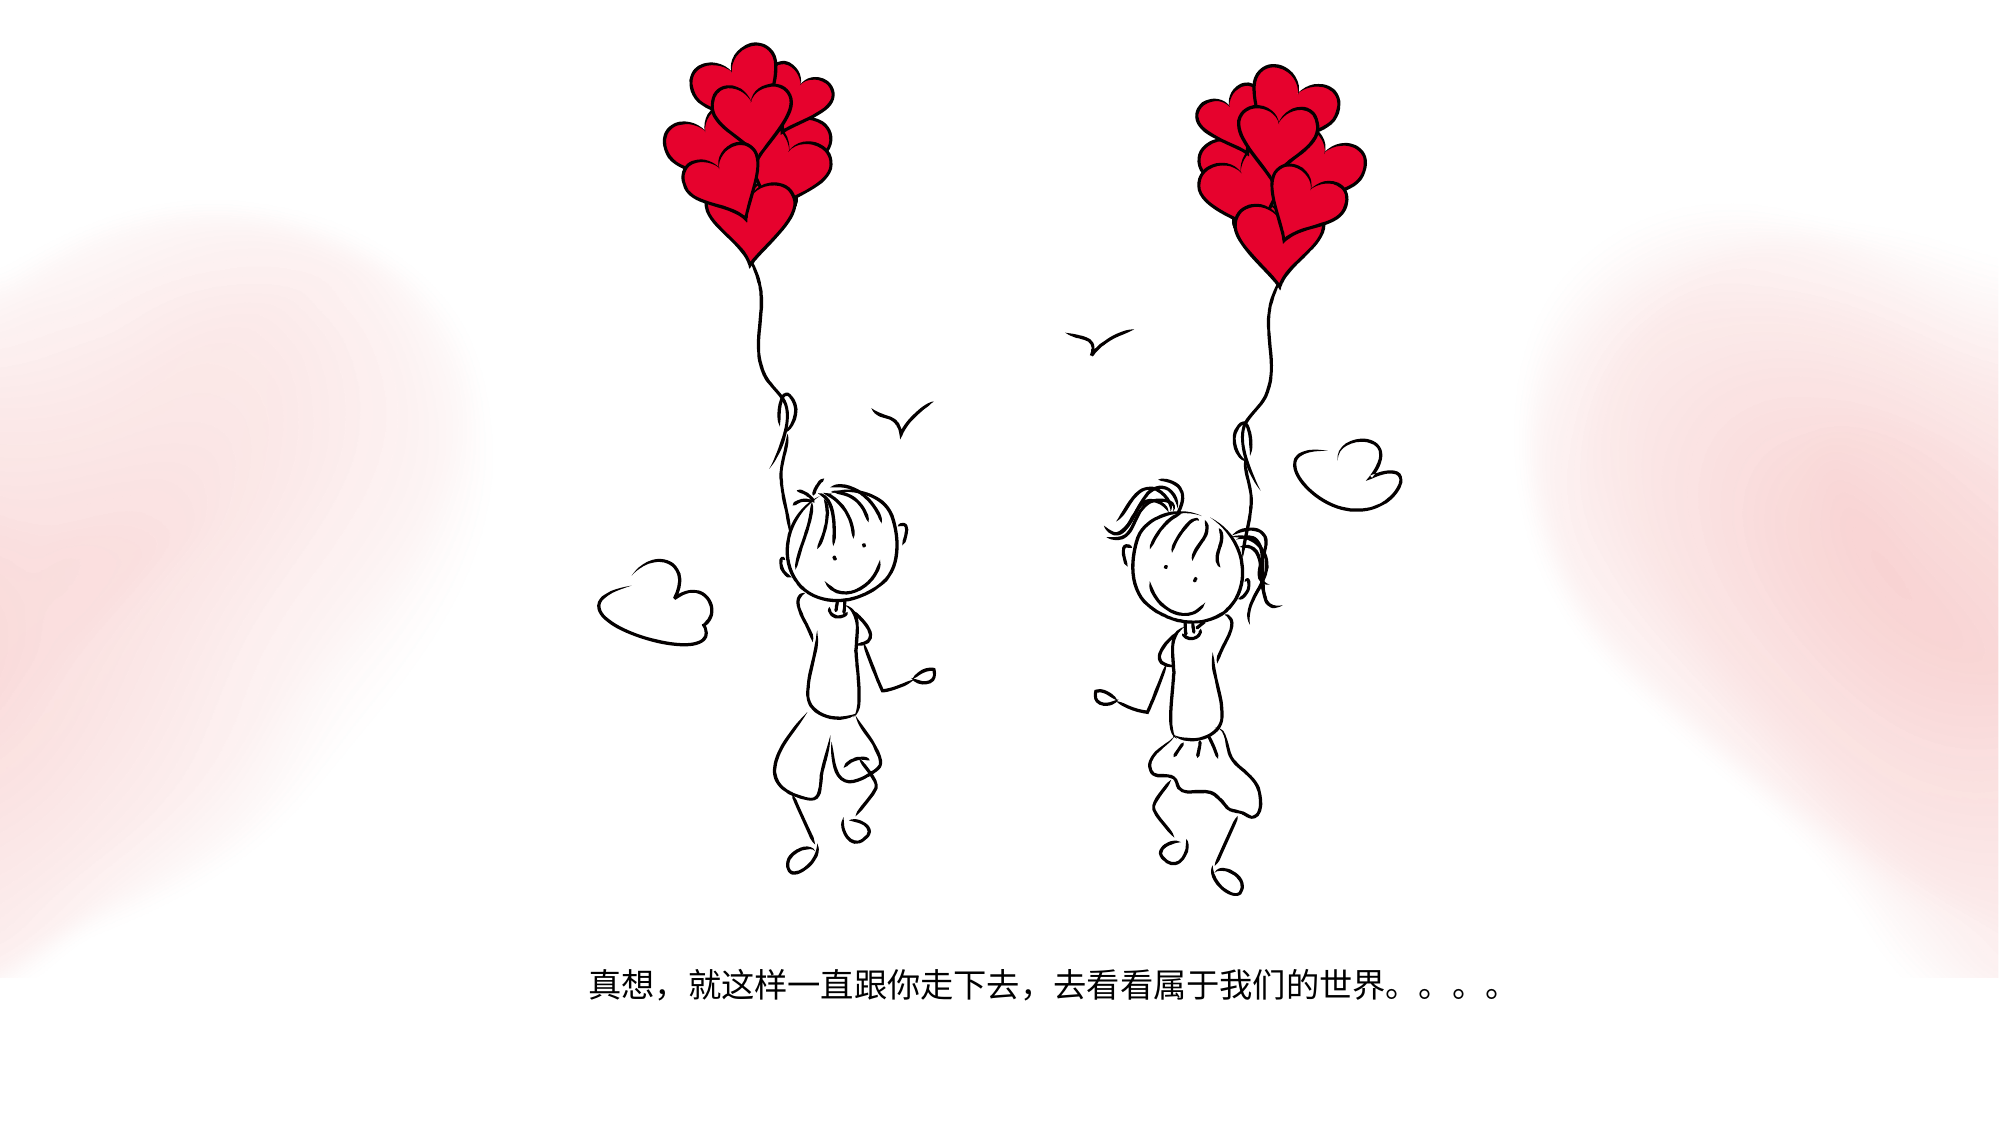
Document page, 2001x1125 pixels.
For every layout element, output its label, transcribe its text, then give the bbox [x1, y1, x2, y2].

text_box 真想，就这样一直跟你走下去，去看看属于我们的世界。。。。 [573, 956, 1696, 1012]
picture [0, 42, 1999, 978]
